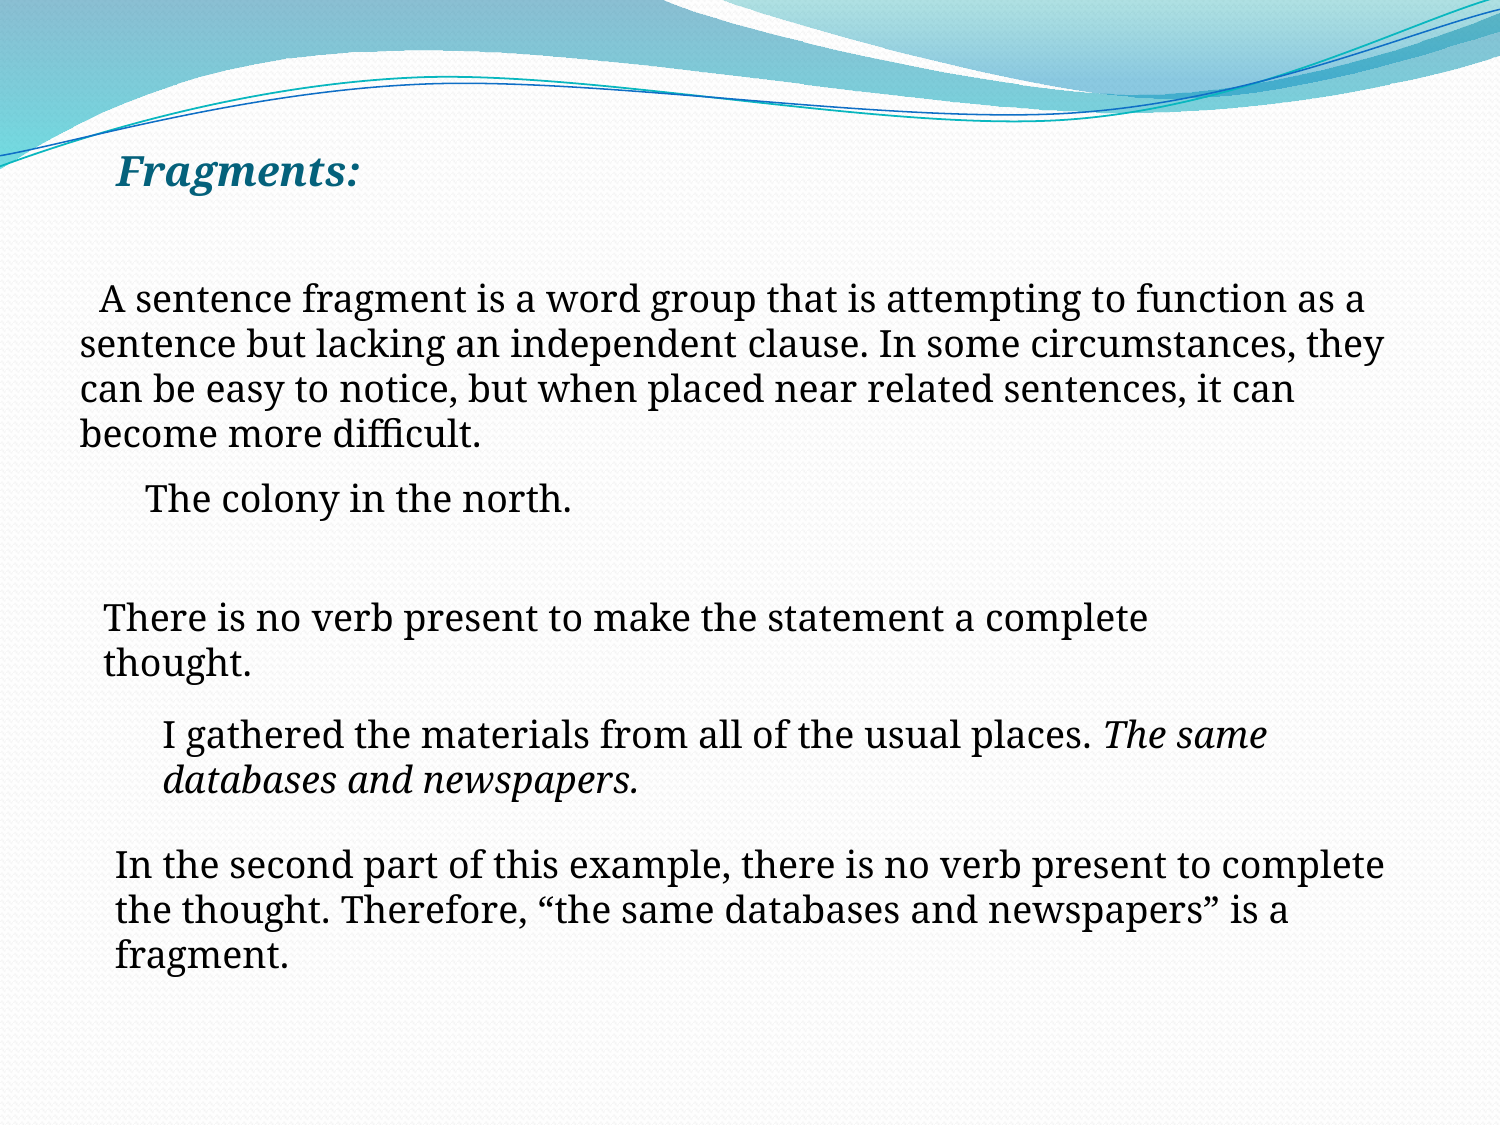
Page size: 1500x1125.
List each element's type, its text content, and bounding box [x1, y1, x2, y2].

text_box I gathered the materials from all of the usual places. The same databases and newspapers. [147, 704, 1424, 809]
text_box The colony in the north. [130, 467, 588, 528]
text_box Fragments: [101, 137, 377, 202]
text_box There is no verb present to make the statement a complete thought. [88, 586, 1306, 691]
text_box A sentence fragment is a word group that is attempting to function as a sentence but lacking an independent clause. In some circumstances, they can be easy to notice, but when placed near related sentences, it can become more difficult. [64, 267, 1436, 462]
text_box In the second part of this example, there is no verb present to complete the thought. Therefore, “the same databases and newspapers” is a fragment. [100, 834, 1424, 984]
